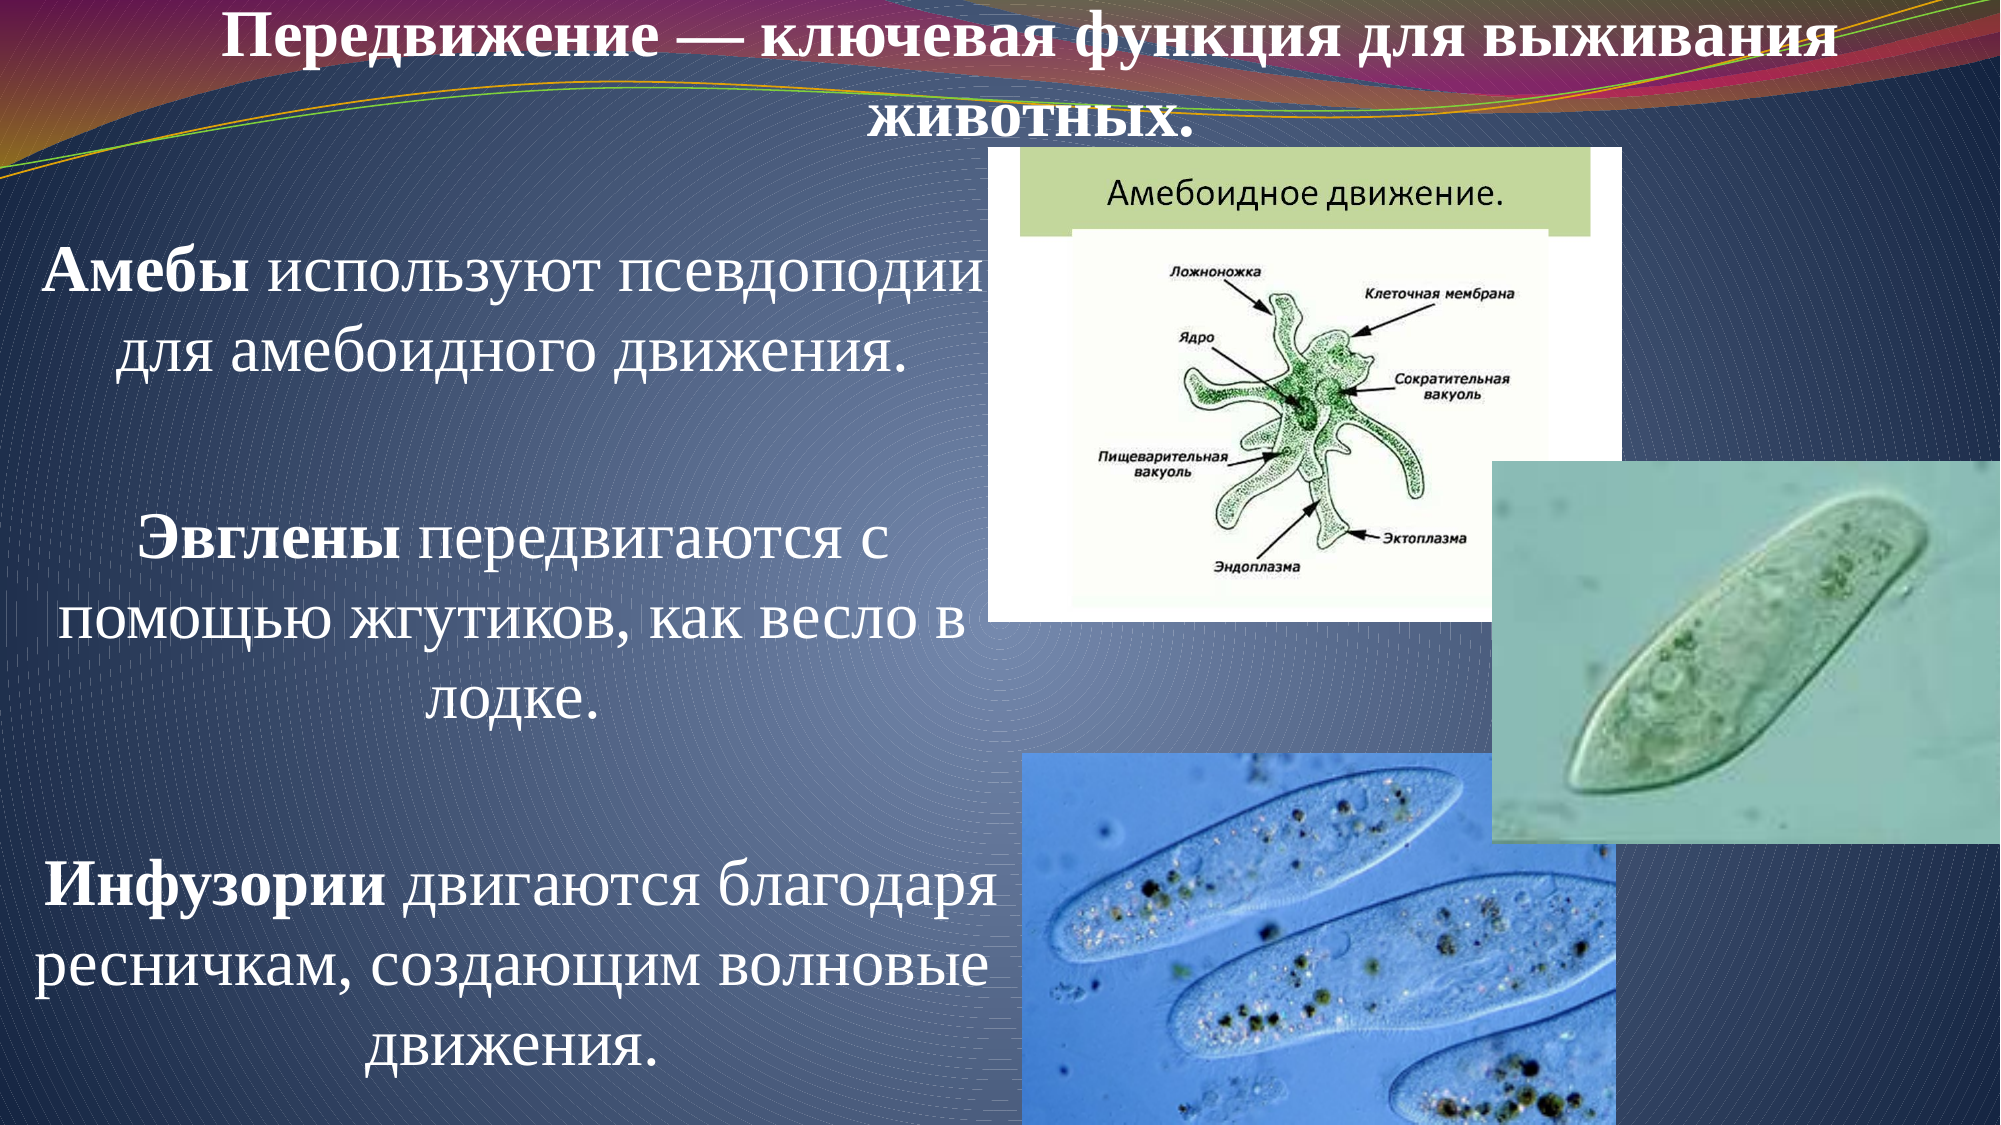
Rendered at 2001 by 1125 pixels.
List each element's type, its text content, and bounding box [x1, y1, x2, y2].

picture [988, 147, 2000, 844]
picture [1021, 753, 1616, 1125]
title Передвижение — ключевая функция для выживания животных. [144, 19, 1920, 150]
list Амебы используют псевдоподии для амебоидного движения. Эвглены передвигаются с помощью жгутиков, как весло в лодке. Инфузории двигаются благодаря ресничкам, создающим волновые движения. [0, 217, 1027, 1125]
